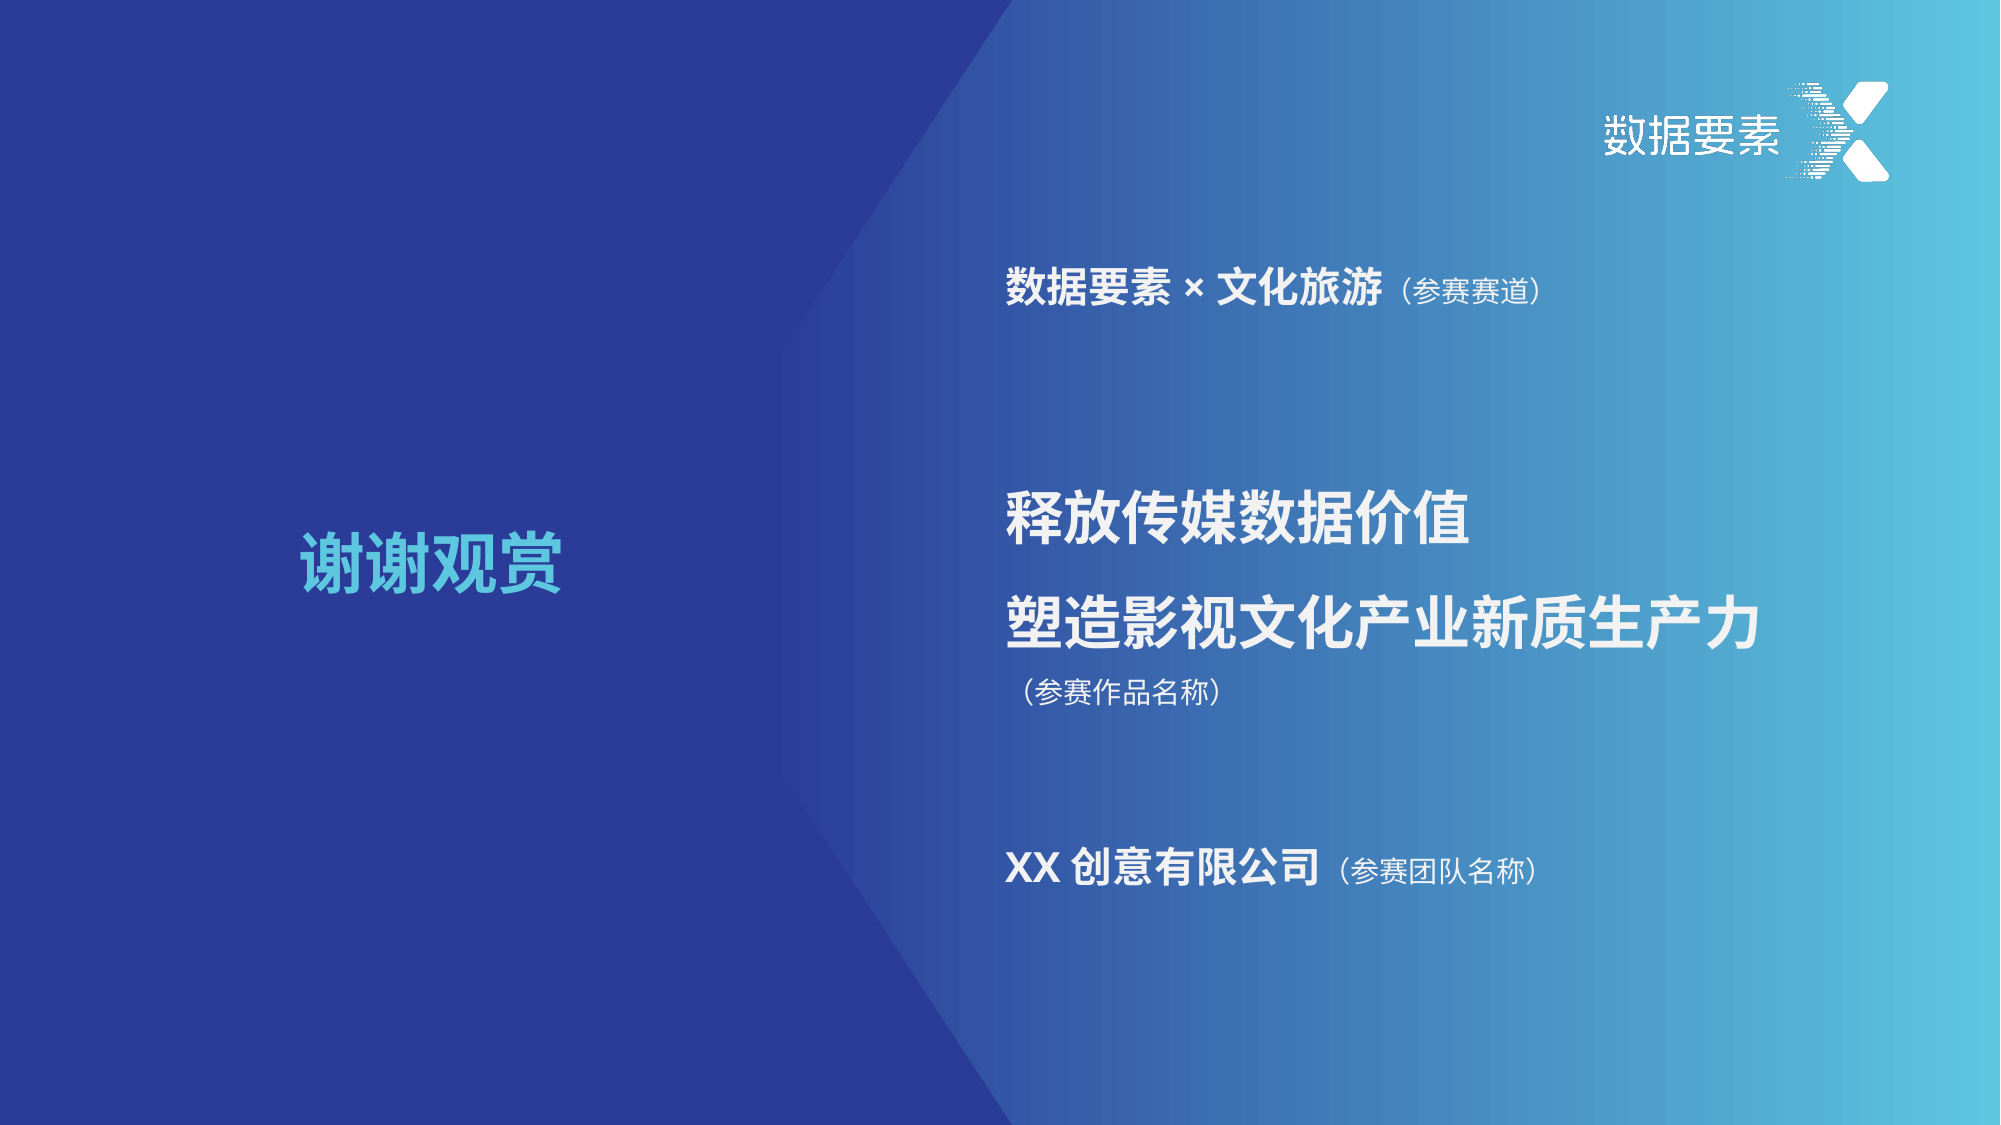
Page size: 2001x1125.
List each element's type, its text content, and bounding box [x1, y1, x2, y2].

text_box 数据要素×文化旅游（参赛赛道） [990, 253, 1908, 319]
text_box 释放传媒数据价值 塑造影视文化产业新质生产力 （参赛作品名称） [990, 439, 1908, 717]
picture [1547, 66, 2000, 186]
text_box XX创意有限公司（参赛团队名称） [990, 833, 1908, 898]
